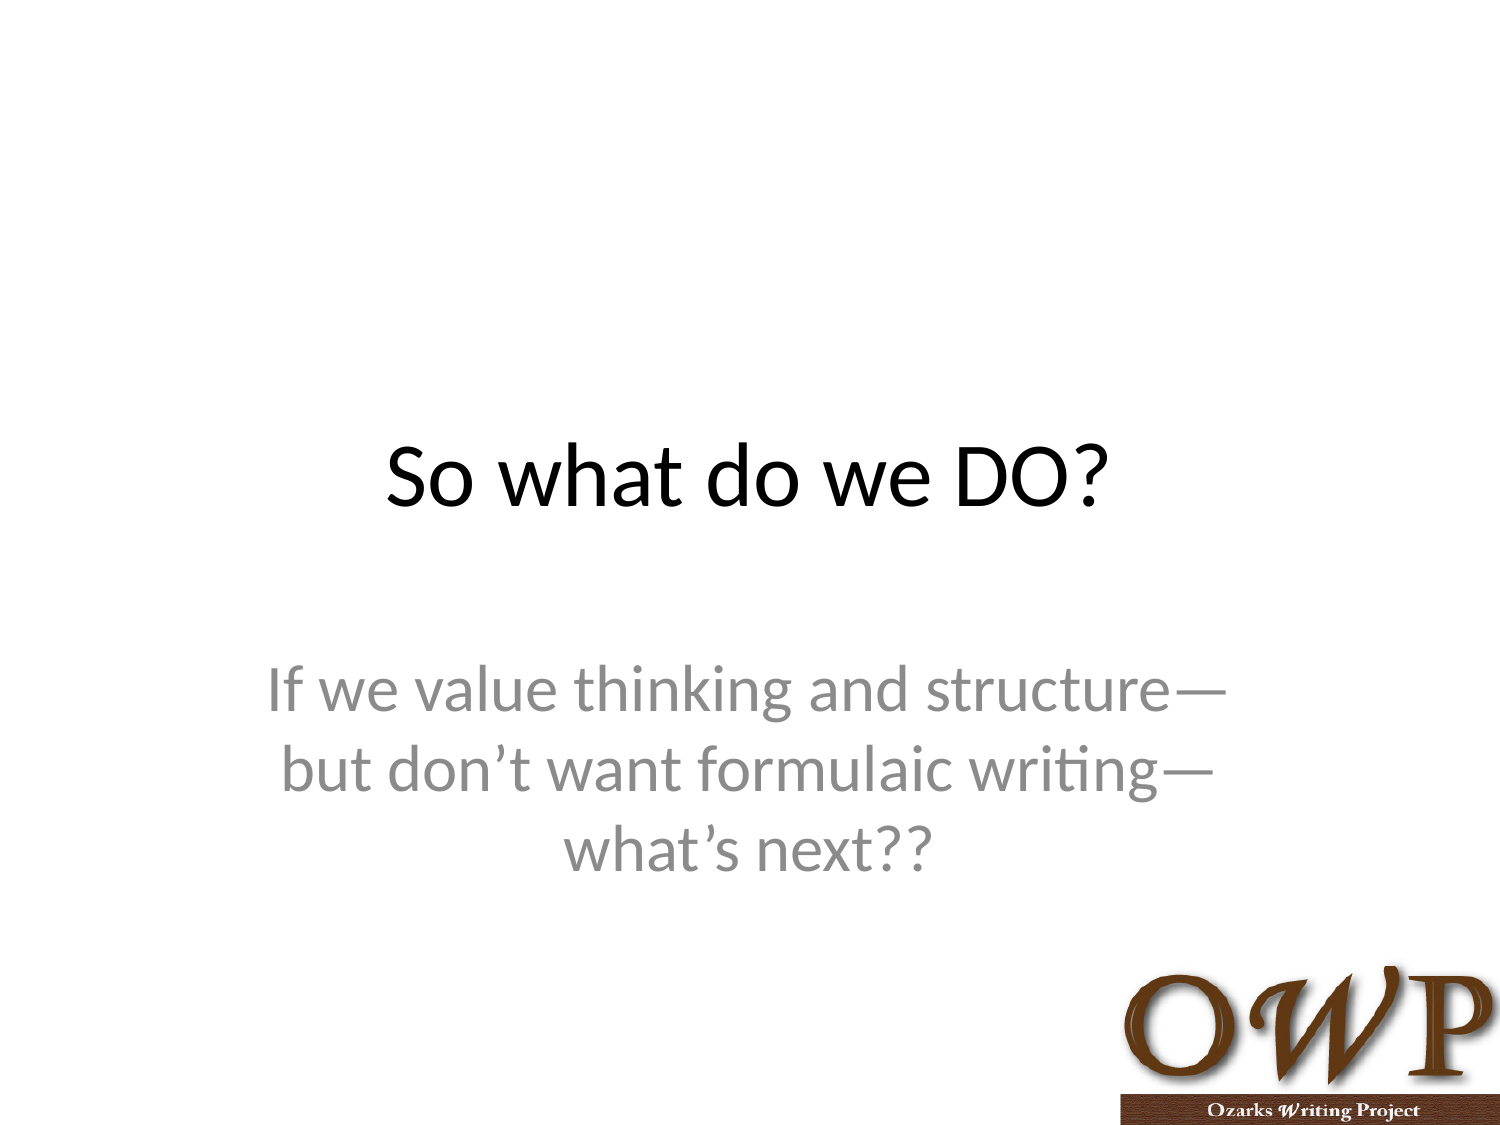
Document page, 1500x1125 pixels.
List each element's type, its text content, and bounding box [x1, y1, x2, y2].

title So what do we DO? [112, 349, 1388, 591]
picture [1120, 957, 1500, 1125]
subtitle If we value thinking and structure—but don’t want formulaic writing—what’s next?? [225, 637, 1275, 925]
